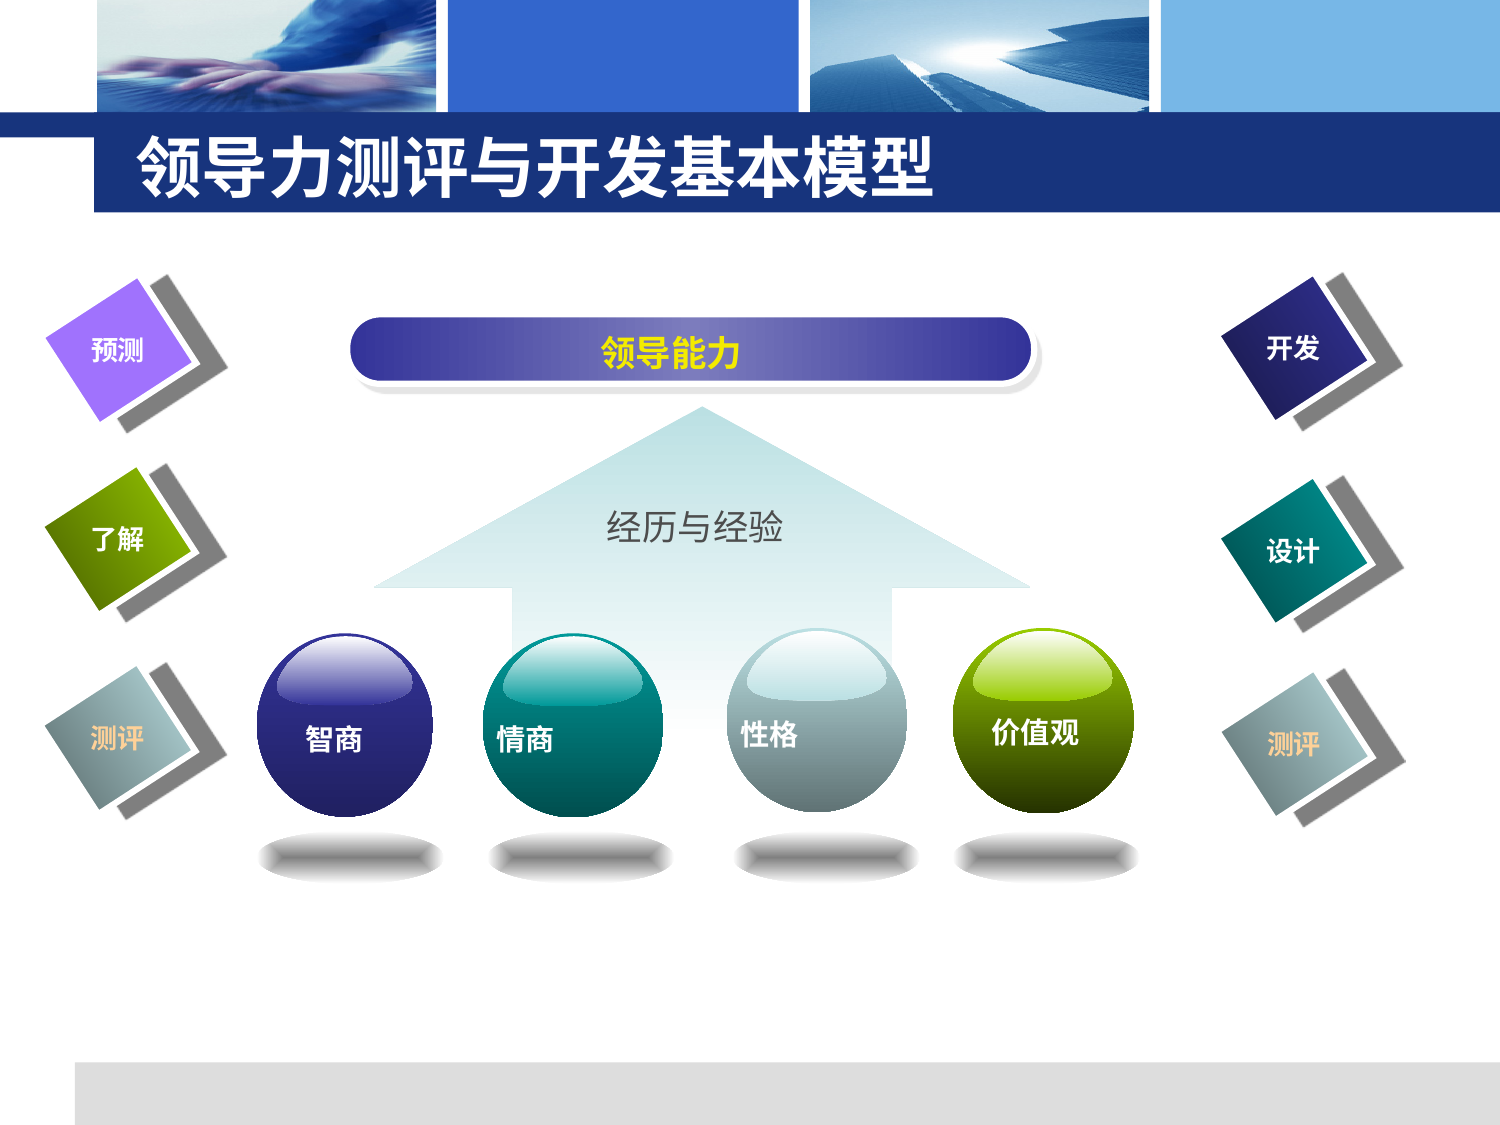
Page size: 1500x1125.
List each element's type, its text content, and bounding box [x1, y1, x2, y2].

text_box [1235, 294, 1353, 798]
picture [810, 0, 1150, 112]
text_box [59, 296, 177, 792]
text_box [256, 313, 1141, 885]
title 领导力测评与开发基本模型 [120, 120, 1400, 213]
picture [97, 0, 437, 112]
